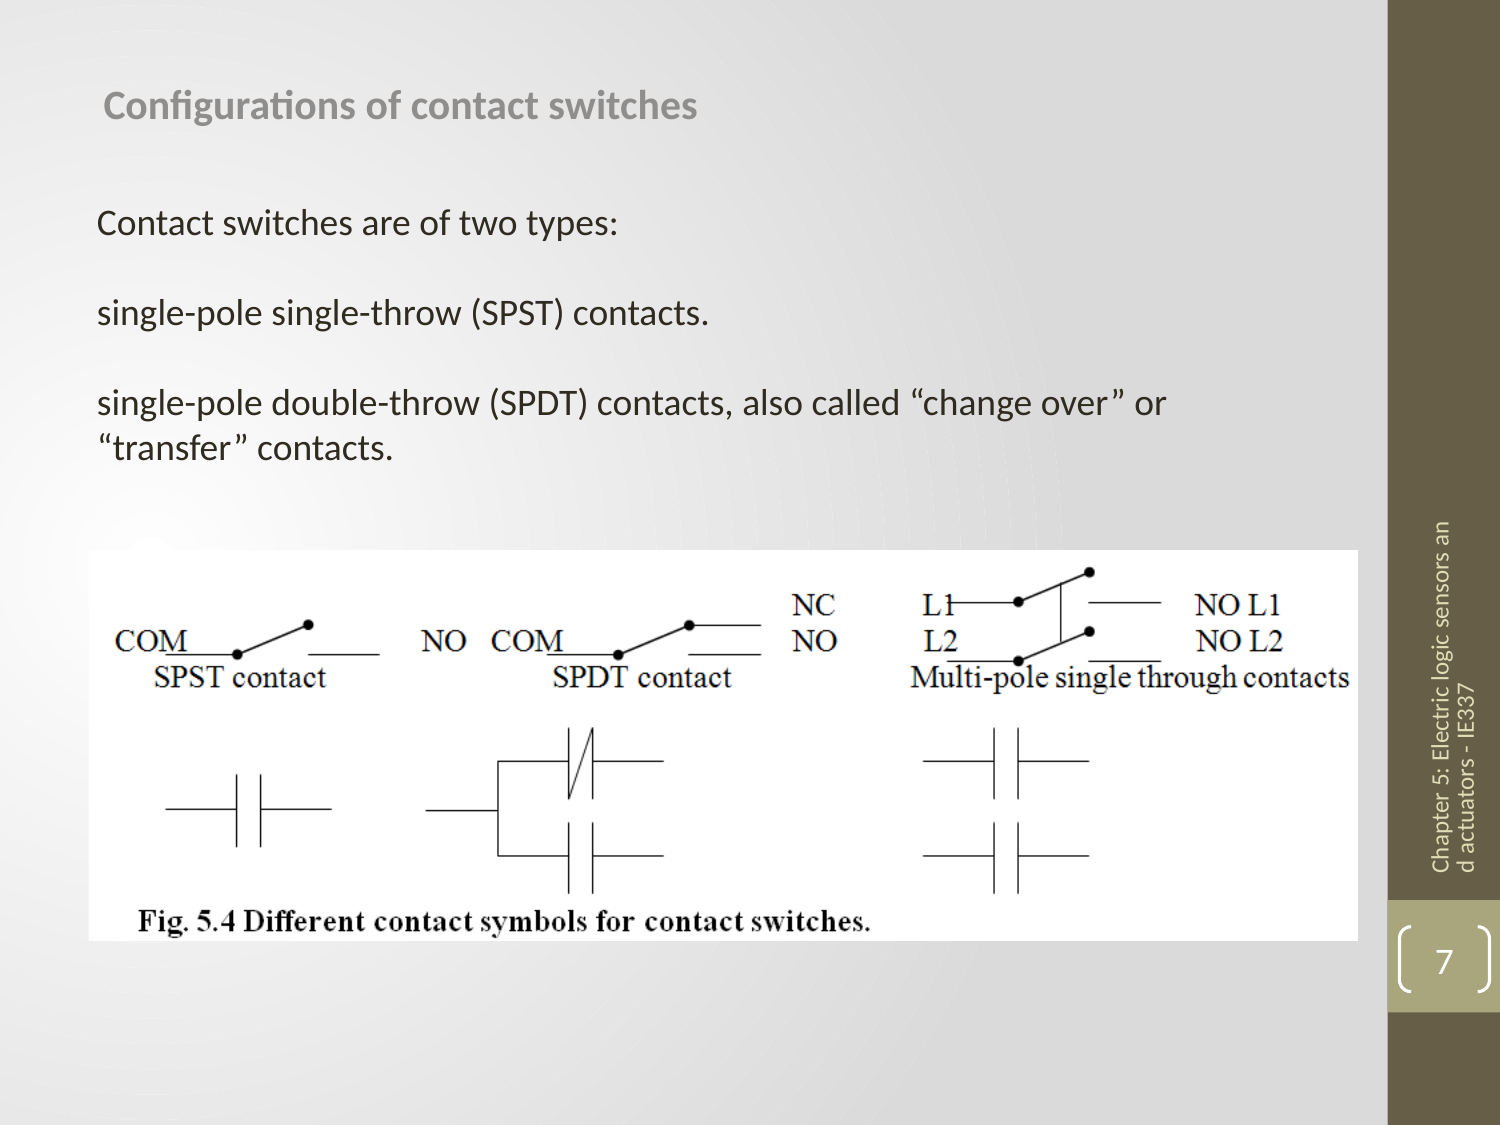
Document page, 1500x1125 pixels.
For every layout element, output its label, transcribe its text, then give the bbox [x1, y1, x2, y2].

subtitle Configurations of contact switches [88, 70, 1296, 165]
slide_number 7 [1397, 925, 1492, 994]
picture [87, 550, 1359, 941]
footer Chapter 5: Electric logic sensors and actuators - IE337 [1408, 500, 1469, 889]
text_box Contact switches are of two types: single-pole single-throw (SPST) contacts. single-pole double-throw (SPDT) contacts, also called “change over” or “transfer” contacts. [82, 145, 1289, 476]
